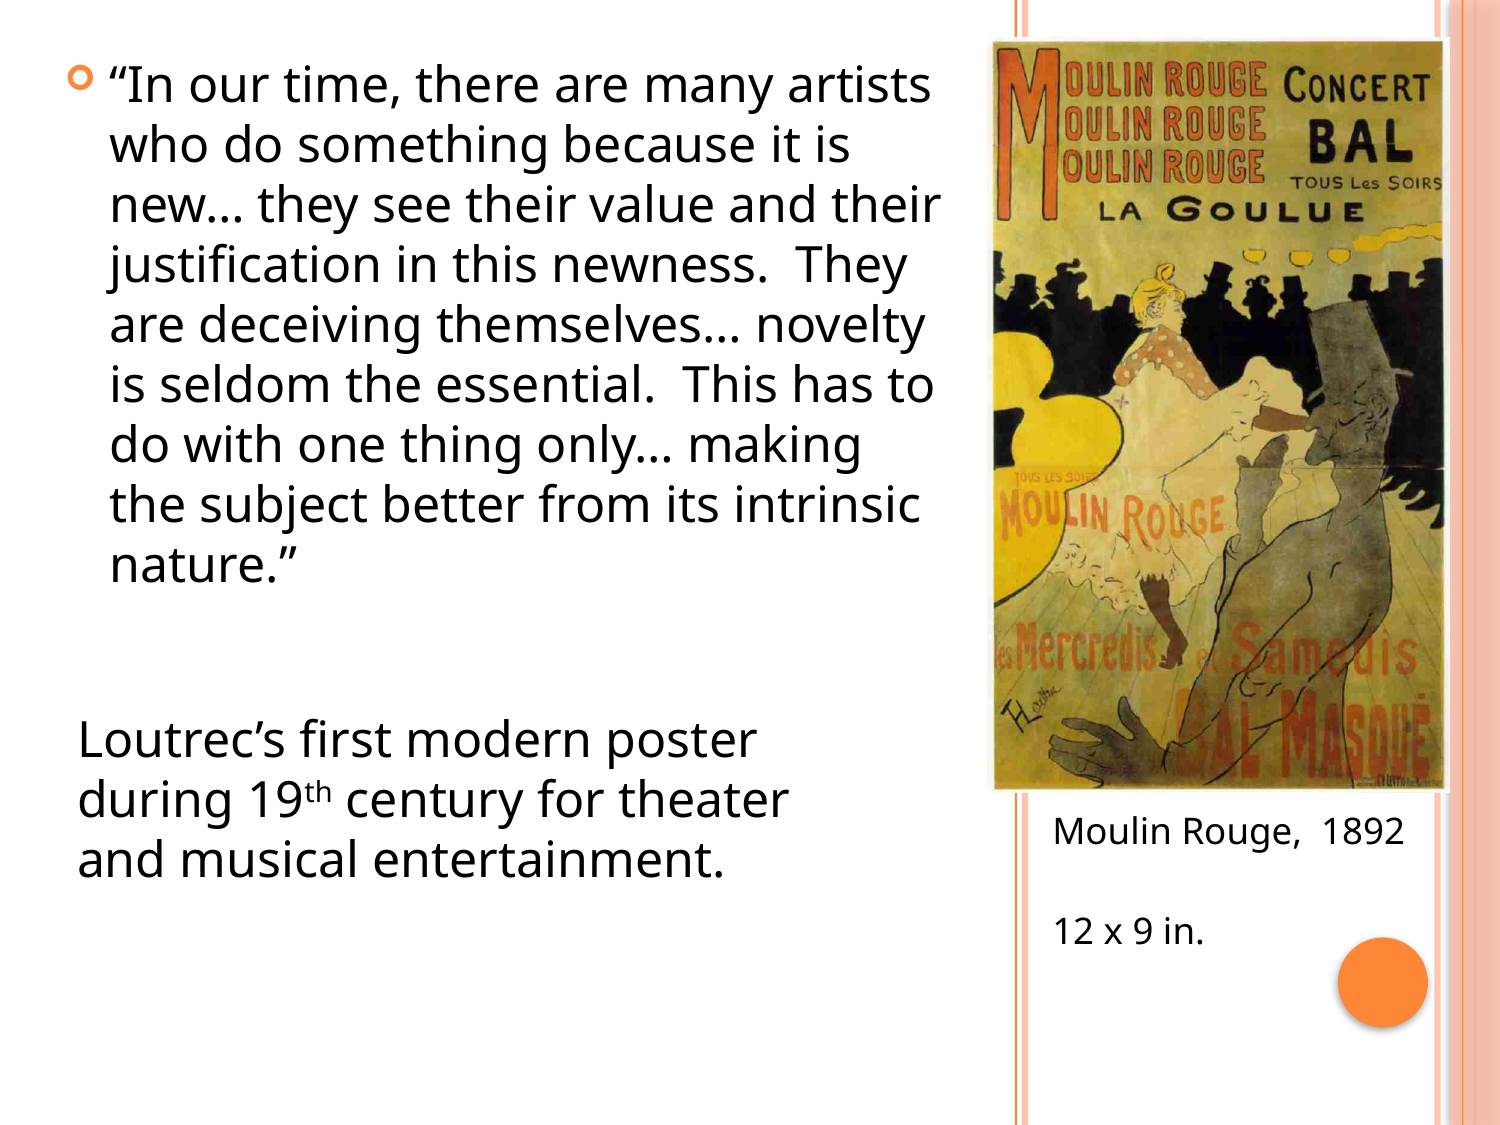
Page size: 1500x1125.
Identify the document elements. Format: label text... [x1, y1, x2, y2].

text_box Loutrec’s first modern poster during 19th century for theater and musical entertainment. [62, 699, 900, 895]
picture [986, 36, 1451, 793]
list “In our time, there are many artists who do something because it is new… they see their value and their justification in this newness. They are deceiving themselves… novelty is seldom the essential. This has to do with one thing only… making the subject better from its intrinsic nature.” [50, 45, 963, 625]
list Moulin Rouge, 1892 12 x 9 in. [1037, 802, 1425, 975]
